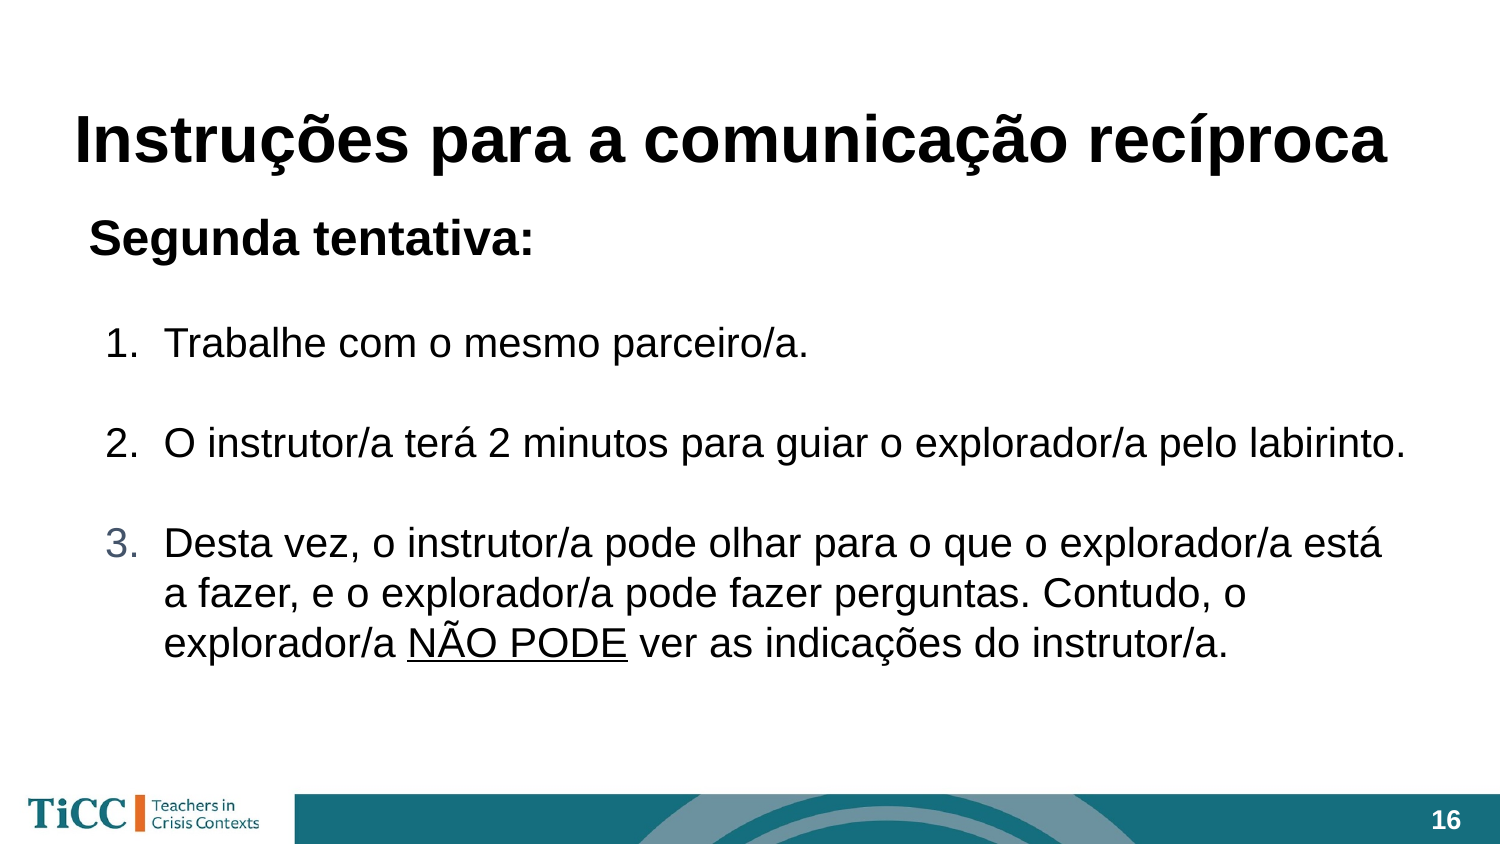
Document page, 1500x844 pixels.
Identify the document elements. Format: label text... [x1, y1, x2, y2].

picture [0, 0, 1500, 844]
title Instruções para a comunicação recíproca [59, 3, 1485, 191]
list Segunda tentativa: Trabalhe com o mesmo parceiro/a. O instrutor/a terá 2 minutos para guiar o explorador/a pelo labirinto. Desta vez, o instrutor/a pode olhar para o que o explorador/a está a fazer, e o explorador/a pode fazer perguntas. Contudo, o explorador/a NÃO PODE ver as indicações do instrutor/a. [73, 190, 1424, 759]
slide_number ‹#› [1386, 786, 1477, 844]
